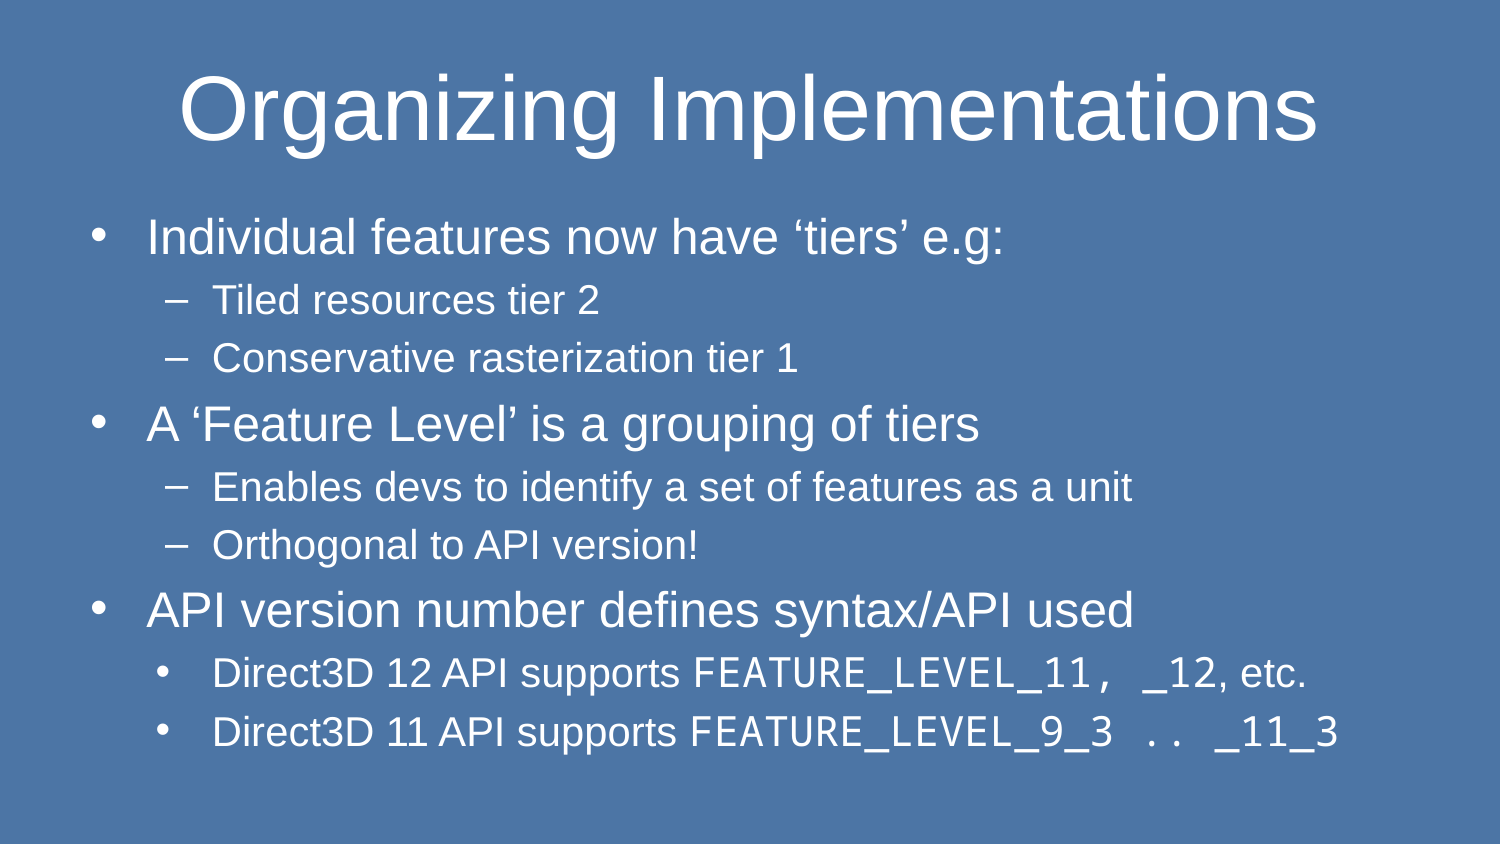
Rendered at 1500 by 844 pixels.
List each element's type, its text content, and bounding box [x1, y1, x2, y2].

list Individual features now have ‘tiers’ e.g: Tiled resources tier 2 Conservative rasterization tier 1 A ‘Feature Level’ is a grouping of tiers Enables devs to identify a set of features as a unit Orthogonal to API version! API version number defines syntax/API used Direct3D 12 API supports FEATURE_LEVEL_11, _12, etc. Direct3D 11 API supports FEATURE_LEVEL_9_3 .. _11_3 [75, 196, 1425, 754]
title Organizing Implementations [75, 33, 1425, 175]
